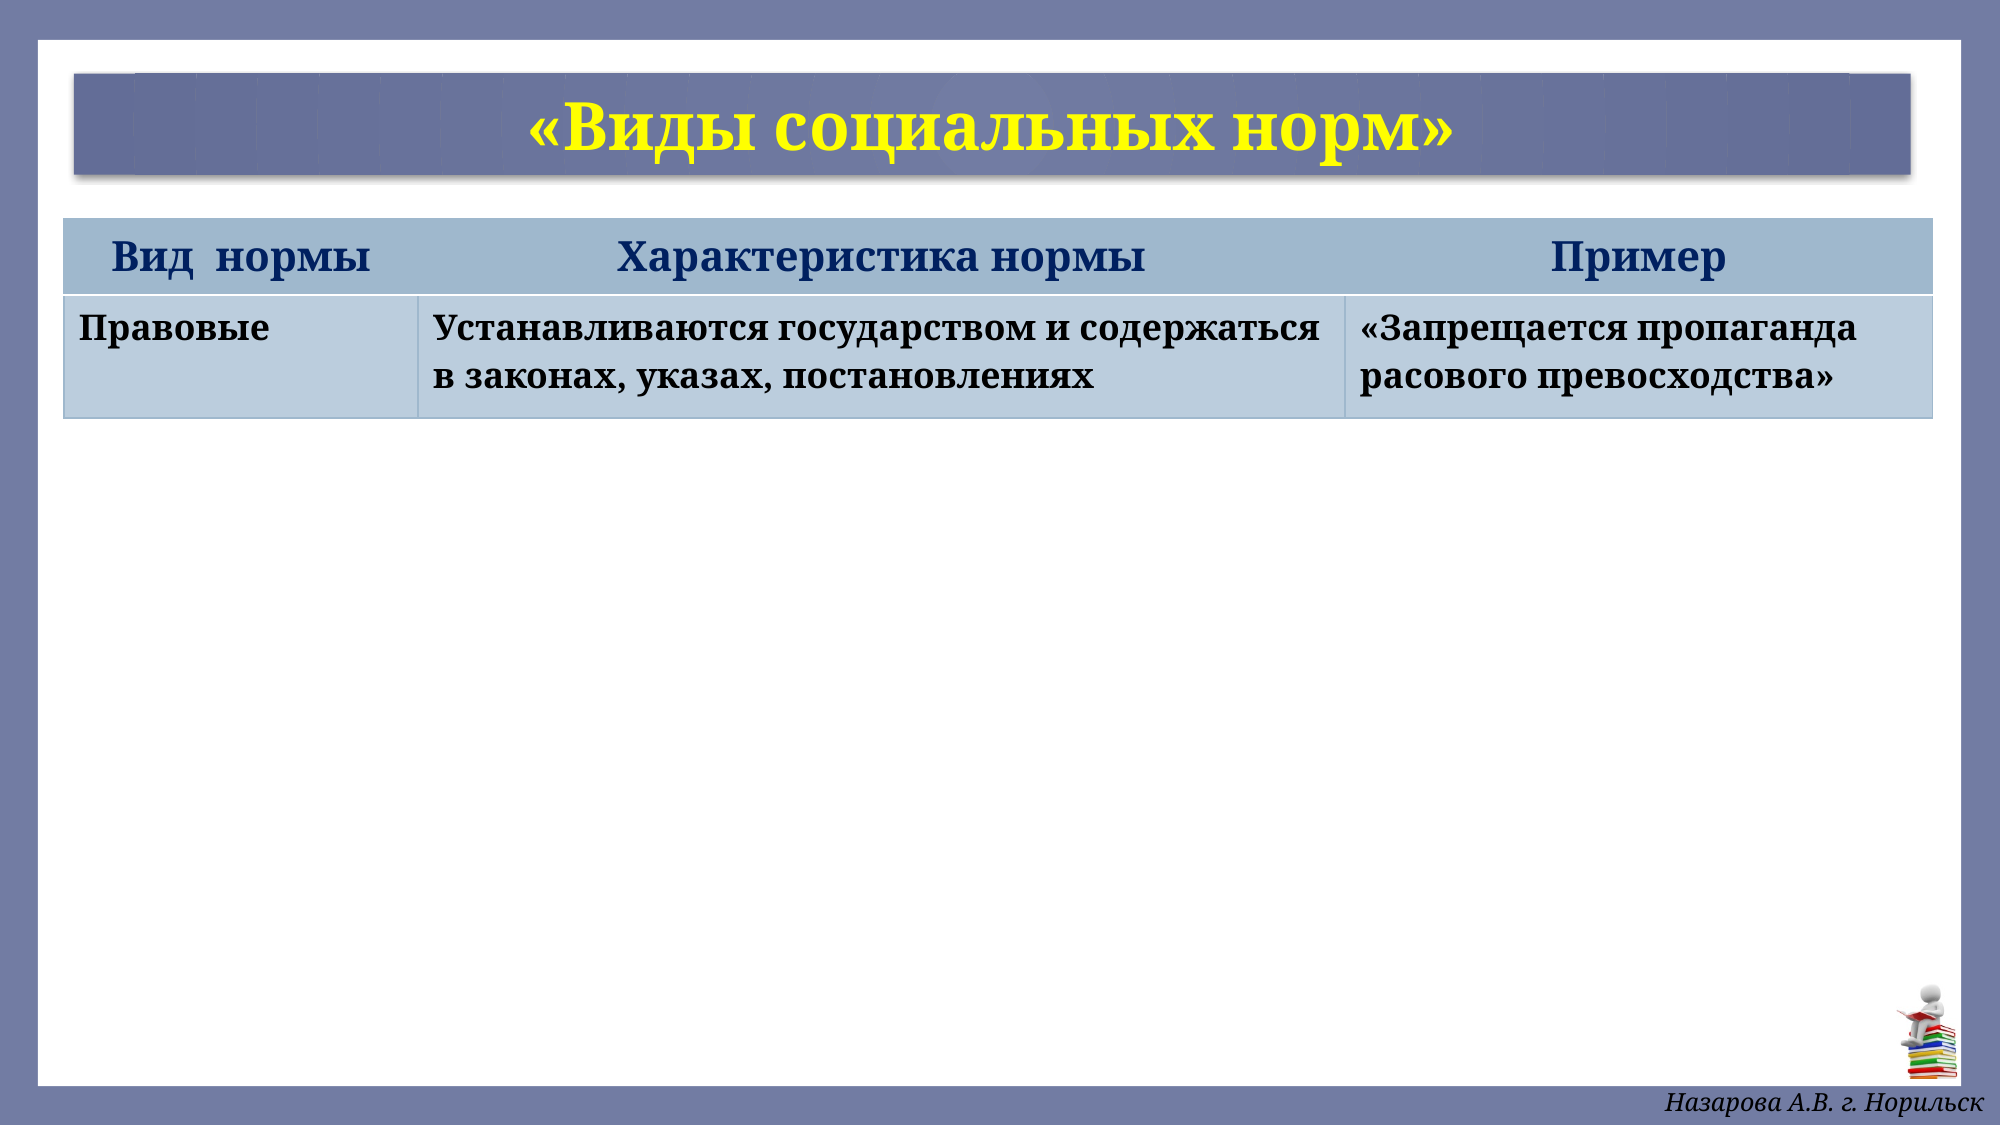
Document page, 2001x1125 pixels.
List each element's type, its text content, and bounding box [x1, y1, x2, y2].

table_header Вид нормы [65, 220, 417, 294]
table_cell Устанавливаются государством и содержаться в законах, указах, постановлениях [419, 296, 1344, 417]
table_header Характеристика нормы [419, 220, 1344, 294]
picture [1896, 973, 1958, 1079]
table_cell Правовые [65, 296, 417, 417]
text_box Назарова А.В. г. Норильск [1583, 1079, 2000, 1125]
table_cell «Запрещается пропаганда расового превосходства» [1346, 296, 1932, 417]
text_box «Виды социальных норм» [73, 73, 1911, 175]
table_header Пример [1346, 220, 1932, 294]
